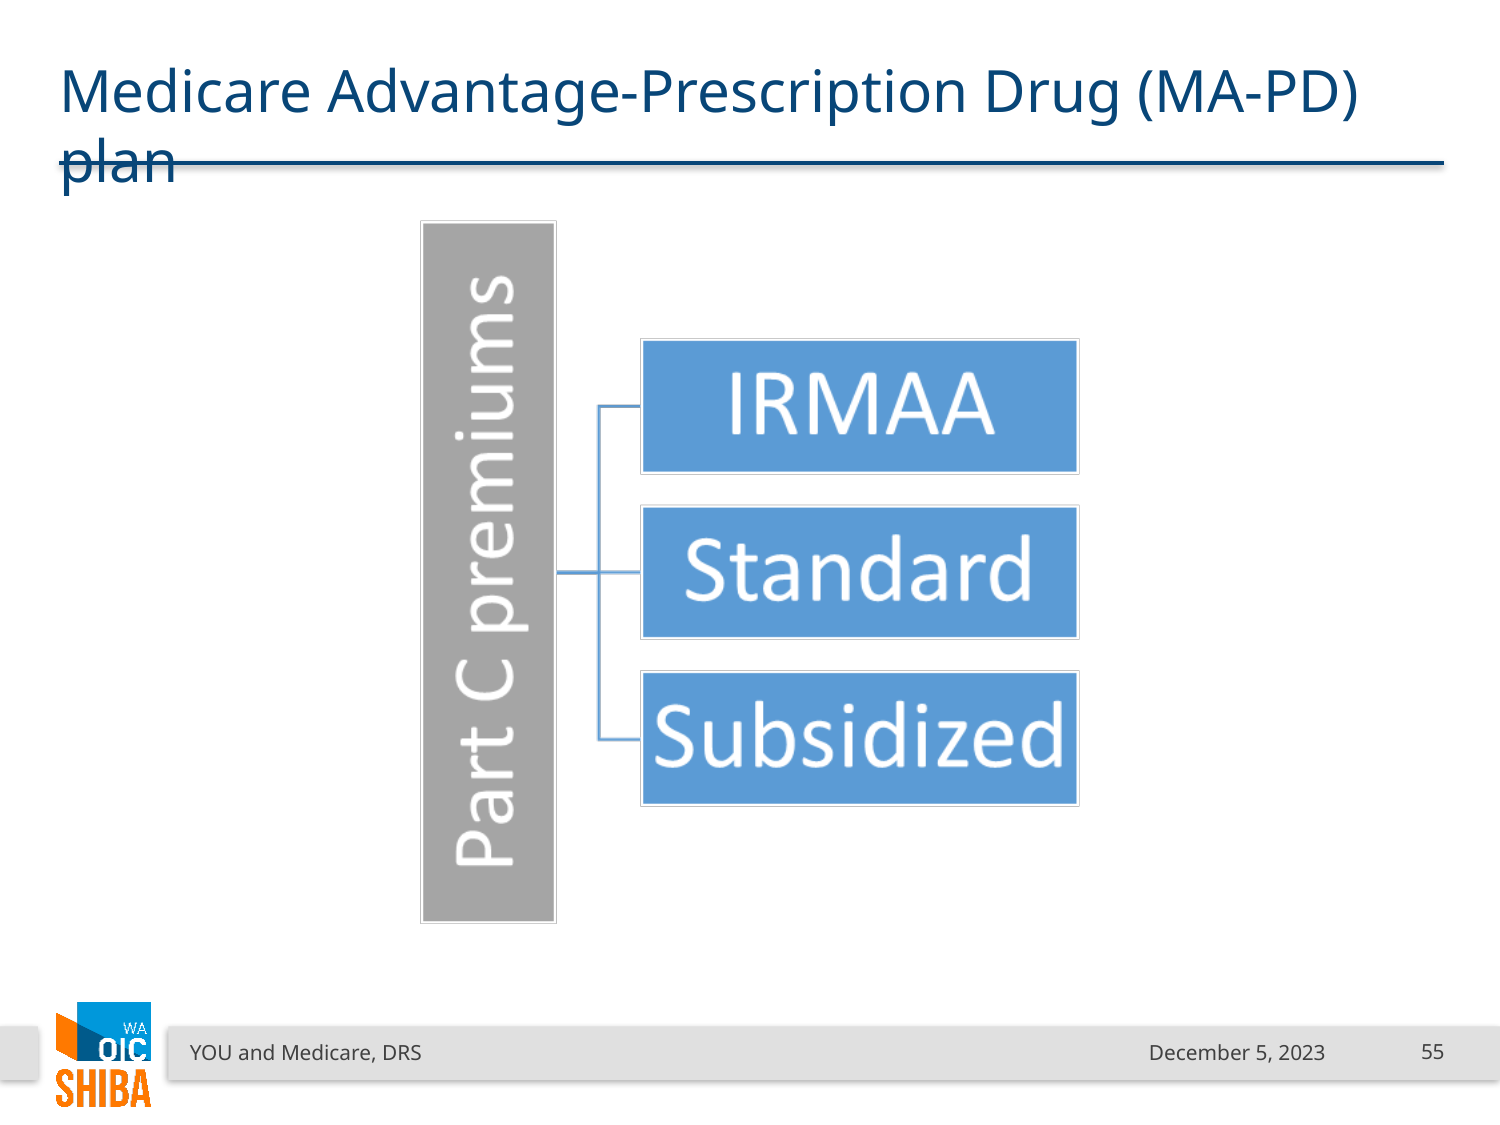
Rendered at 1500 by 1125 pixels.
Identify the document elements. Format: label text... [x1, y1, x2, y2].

picture [56, 1002, 151, 1107]
slide_number 55 [1339, 1035, 1445, 1069]
footer YOU and Medicare, DRS [190, 1035, 785, 1069]
picture [149, 196, 1351, 929]
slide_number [975, 1035, 1326, 1069]
title Medicare Advantage-Prescription Drug (MA-PD) plan [59, 53, 1445, 164]
